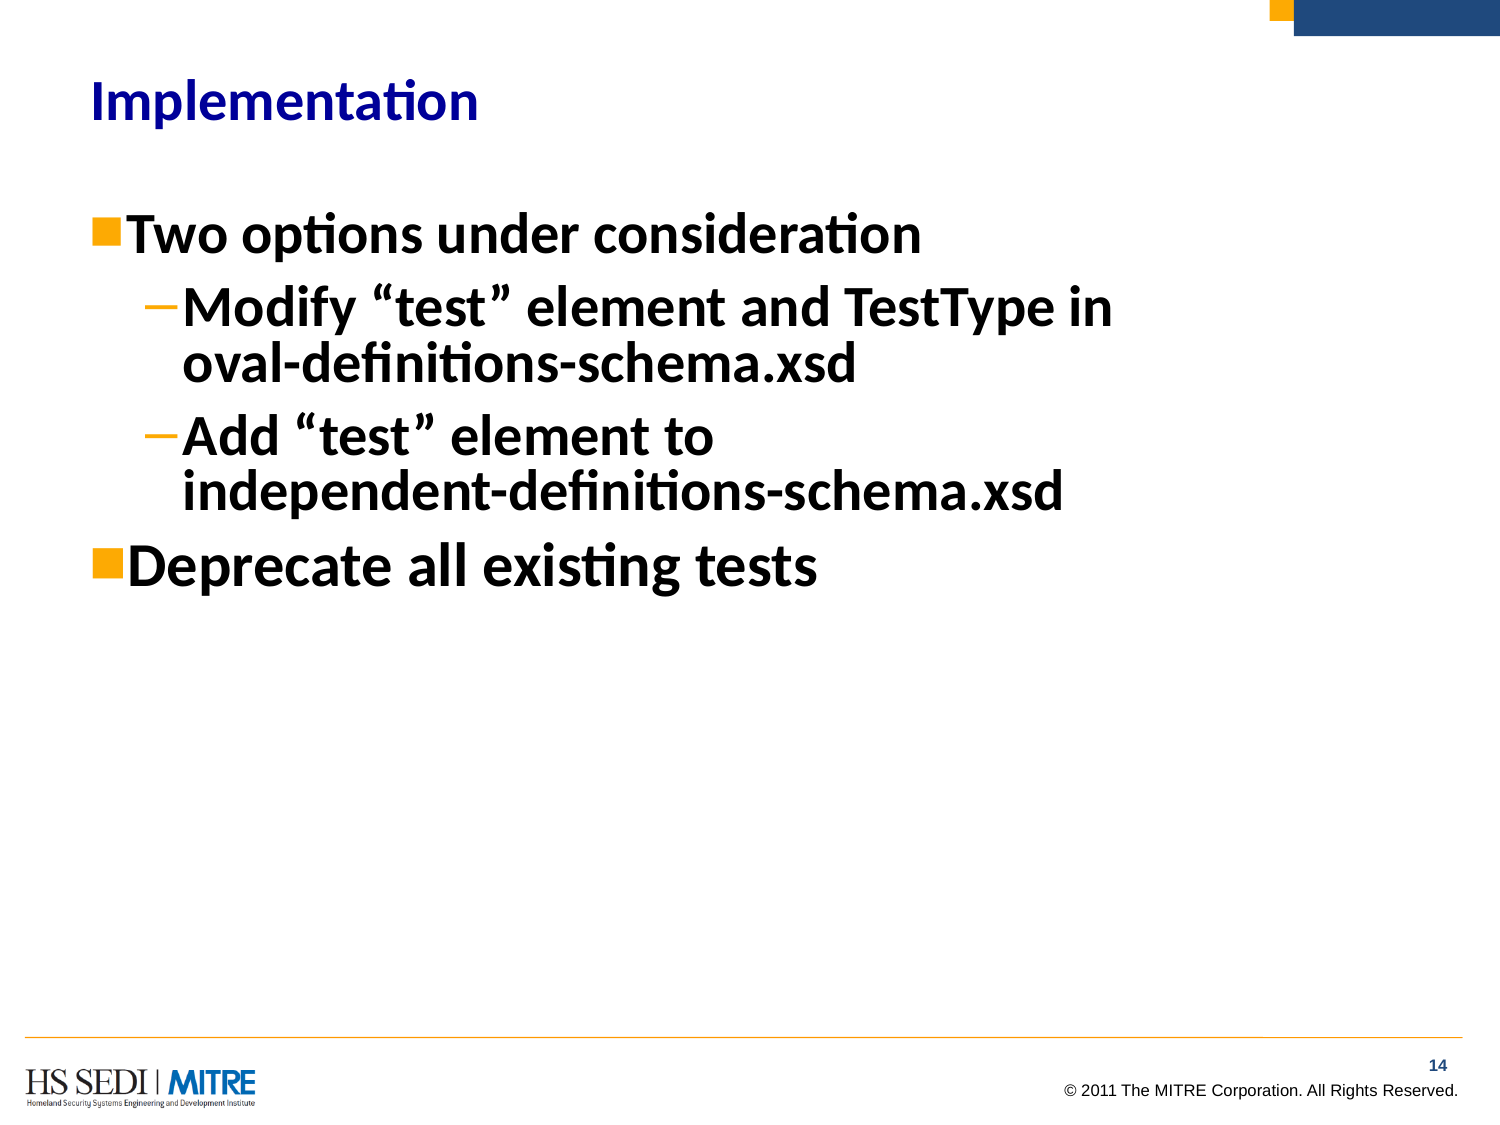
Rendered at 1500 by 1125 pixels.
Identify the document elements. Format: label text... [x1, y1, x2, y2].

text_box Two options under consideration Modify “test” element and TestType in oval-definitions-schema.xsd Add “test” element to independent-definitions-schema.xsd Deprecate all existing tests [74, 187, 1338, 879]
picture [20, 1058, 271, 1122]
slide_number 13 [1374, 1049, 1463, 1076]
title Implementation [74, 62, 1438, 151]
